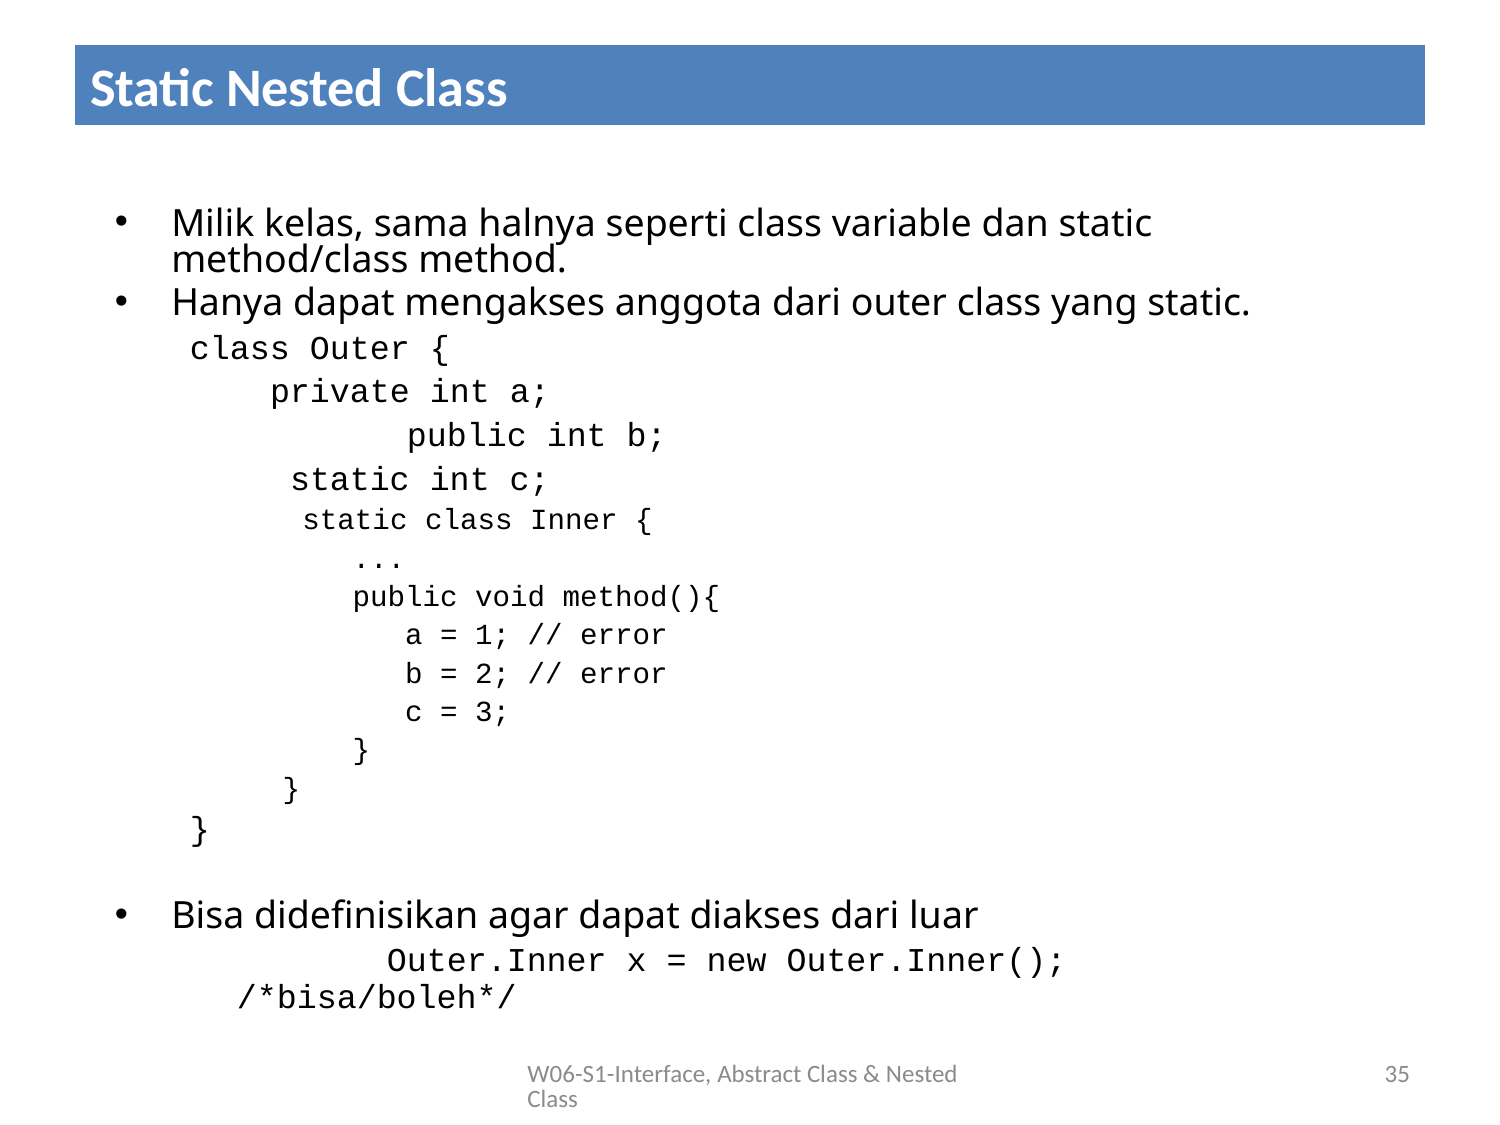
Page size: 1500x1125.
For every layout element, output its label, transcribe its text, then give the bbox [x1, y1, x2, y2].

list Milik kelas, sama halnya seperti class variable dan static method/class method. Hanya dapat mengakses anggota dari outer class yang static. class Outer { private int a; public int b; static int c; static class Inner { ... public void method(){ a = 1; // error b = 2; // error c = 3; } } } Bisa didefinisikan agar dapat diakses dari luar Outer.Inner x = new Outer.Inner(); /*bisa/boleh*/ [99, 200, 1375, 1038]
footer W06-S1-Interface, Abstract Class & Nested Class [512, 1042, 988, 1103]
slide_number 35 [1074, 1042, 1425, 1103]
title Static Nested Class [75, 45, 1425, 125]
